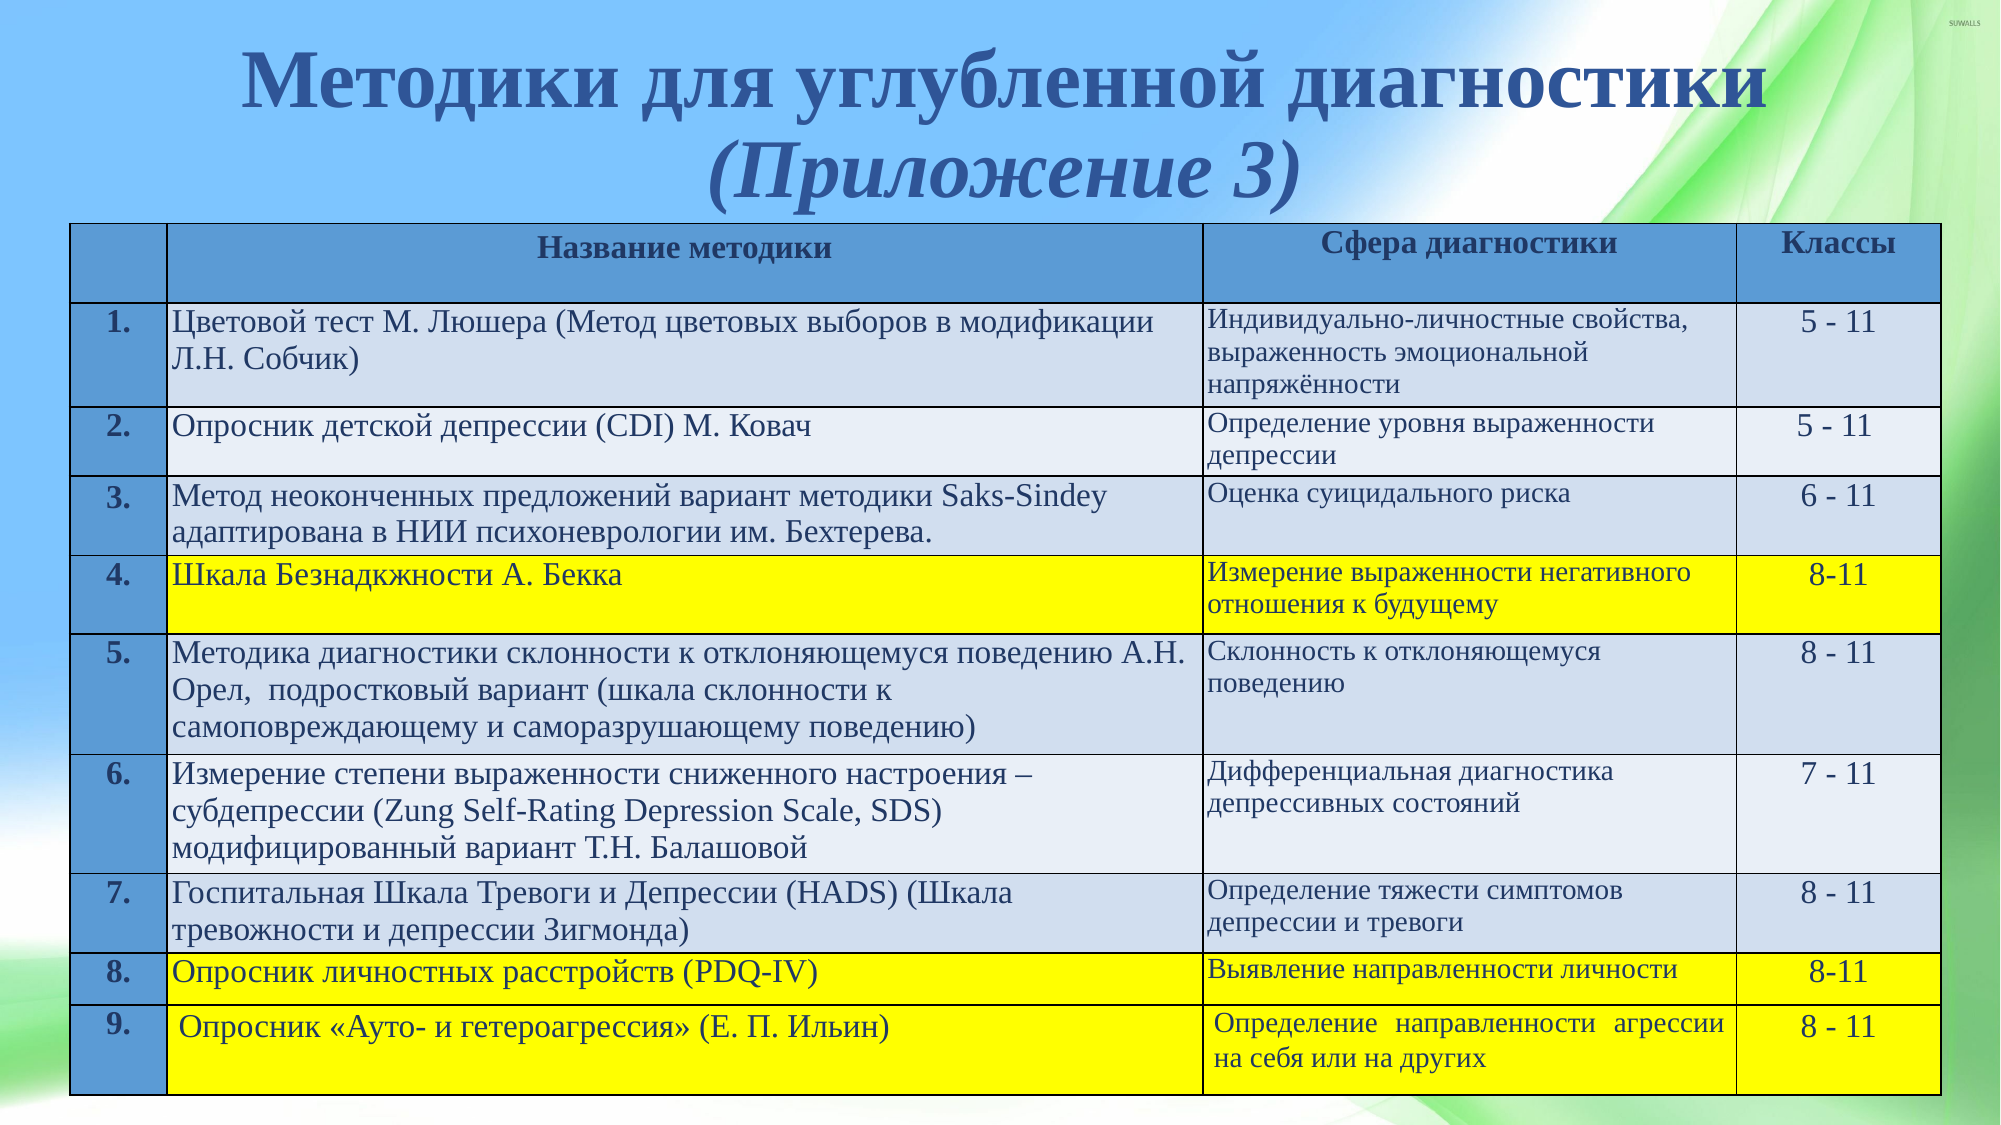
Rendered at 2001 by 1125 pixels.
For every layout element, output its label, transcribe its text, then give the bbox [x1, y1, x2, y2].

table_header Название методики [168, 224, 1202, 302]
table_cell Опросник детской депрессии (CDI) М. Ковач [168, 408, 1202, 475]
table_header Сфера диагностики [1204, 224, 1736, 302]
table_cell Определение уровня выраженности депрессии [1204, 408, 1736, 475]
table_cell Госпитальная Шкала Тревоги и Депрессии (HADS) (Шкала тревожности и депрессии Зигмонда) [168, 874, 1202, 952]
table_cell 8-11 [1737, 954, 1940, 1004]
table_header [71, 224, 166, 302]
table_cell 3. [71, 477, 166, 555]
table_cell 8-11 [1737, 556, 1940, 633]
table_cell Измерение выраженности негативного отношения к будущему [1204, 556, 1736, 633]
table_cell 6 - 11 [1737, 477, 1940, 555]
table_cell 5 - 11 [1737, 408, 1940, 475]
title Методики для углубленной диагностики (Приложение 3) [92, 28, 1919, 133]
table_cell 6. [71, 755, 166, 873]
table_cell 2. [71, 408, 166, 475]
table_cell Определение тяжести симптомов депрессии и тревоги [1204, 874, 1736, 952]
table_header Классы [1737, 224, 1940, 302]
table_cell Опросник личностных расстройств (PDQ-IV) [168, 954, 1202, 1004]
table_cell Измерение степени выраженности сниженного настроения – субдепрессии (Zung Self-Rating Depression Scale, SDS) модифицированный вариант Т.Н. Балашовой [168, 755, 1202, 873]
table_cell Опросник «Ауто- и гетероагрессия» (Е. П. Ильин) [168, 1006, 1202, 1094]
table_cell Склонность к отклоняющемуся поведению [1204, 635, 1736, 754]
table_cell 8 - 11 [1737, 874, 1940, 952]
table_cell Методика диагностики склонности к отклоняющемуся поведению А.Н. Орел, подростковый вариант (шкала склонности к самоповреждающему и саморазрушающему поведению) [168, 635, 1202, 754]
table_cell 5 - 11 [1737, 304, 1940, 406]
table_cell 5. [71, 635, 166, 754]
table_cell Цветовой тест М. Люшера (Метод цветовых выборов в модификации Л.Н. Собчик) [168, 304, 1202, 406]
table_cell Оценка суицидального риска [1204, 477, 1736, 555]
table_cell Определение направленности агрессии на себя или на других [1204, 1006, 1736, 1094]
table_cell Индивидуально-личностные свойства, выраженность эмоциональной напряжённости [1204, 304, 1736, 406]
picture [0, 0, 2001, 1125]
table_cell Метод неоконченных предложений вариант методики Saks-Sindey адаптирована в НИИ психоневрологии им. Бехтерева. [168, 477, 1202, 555]
table_cell Выявление направленности личности [1204, 954, 1736, 1004]
table_cell 1. [71, 304, 166, 406]
table_cell 9. [71, 1006, 166, 1094]
table_cell 8. [71, 954, 166, 1004]
table_cell 7 - 11 [1737, 755, 1940, 873]
table_cell Дифференциальная диагностика депрессивных состояний [1204, 755, 1736, 873]
table_cell 4. [71, 556, 166, 633]
table_cell 8 - 11 [1737, 1006, 1940, 1094]
table_cell Шкала Безнадкжности А. Бекка [168, 556, 1202, 633]
table_cell 7. [71, 874, 166, 952]
table_cell 8 - 11 [1737, 635, 1940, 754]
